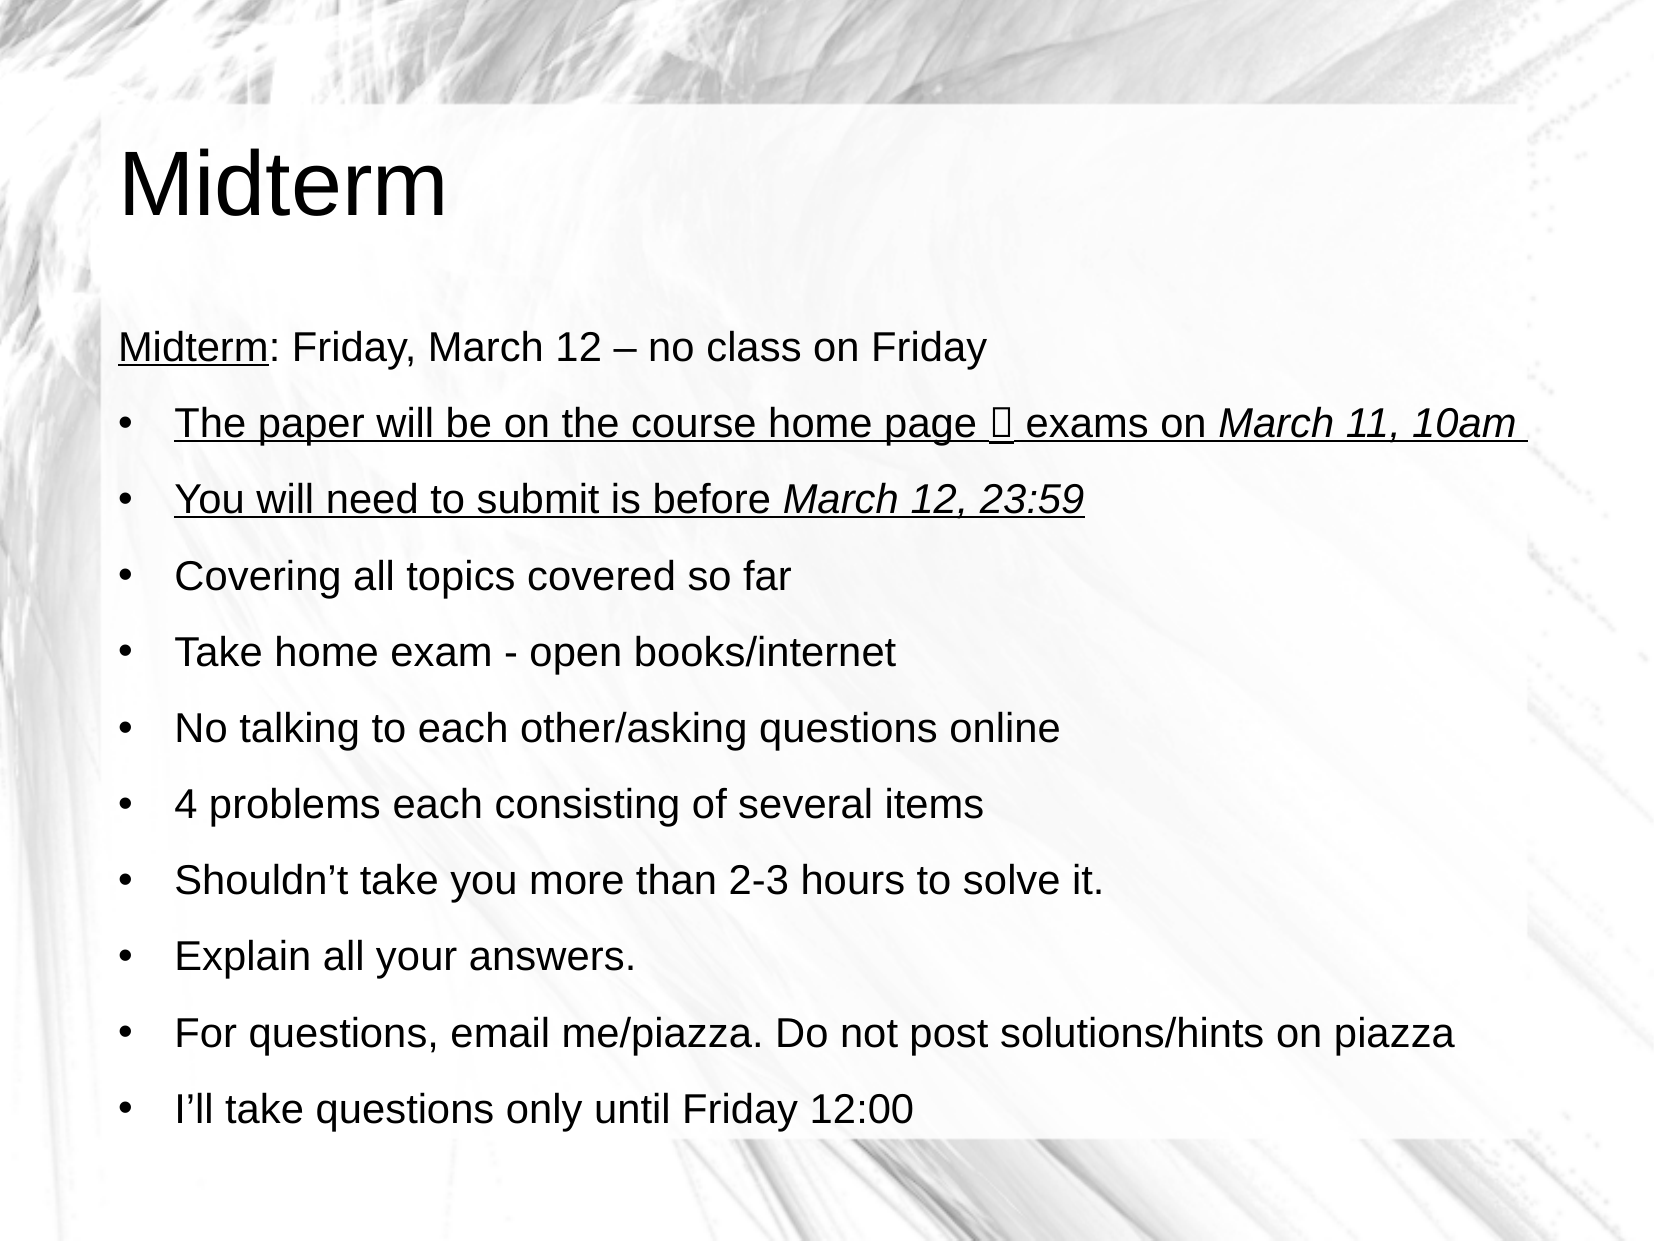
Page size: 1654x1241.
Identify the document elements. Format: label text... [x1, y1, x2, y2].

list Midterm: Friday, March 12 – no class on Friday The paper will be on the course home page  exams on March 11, 10am You will need to submit is before March 12, 23:59 Covering all topics covered so far Take home exam - open books/internet No talking to each other/asking questions online 4 problems each consisting of several items Shouldn’t take you more than 2-3 hours to solve it. Explain all your answers. For questions, email me/piazza. Do not post solutions/hints on piazza I’ll take questions only until Friday 12:00 [118, 319, 1571, 1102]
picture [0, 0, 1654, 1241]
title Midterm [118, 102, 1504, 268]
